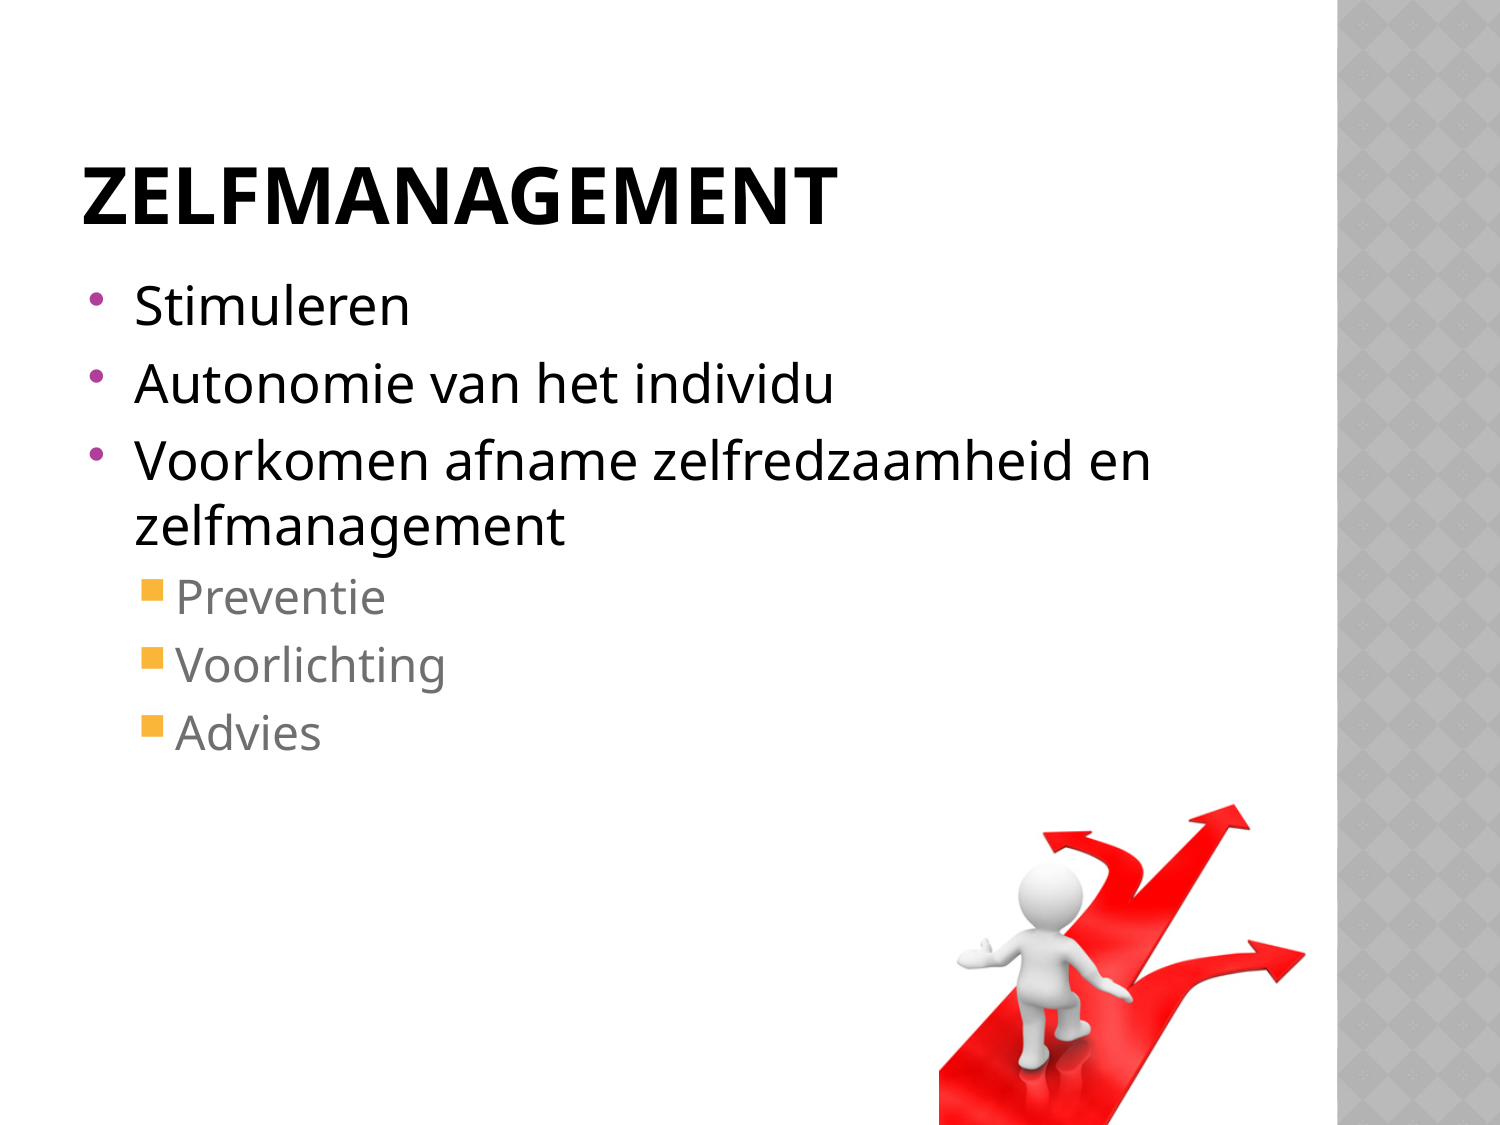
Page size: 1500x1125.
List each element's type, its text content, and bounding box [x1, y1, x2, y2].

list Stimuleren Autonomie van het individu Voorkomen afname zelfredzaamheid en zelfmanagement Preventie Voorlichting Advies [75, 264, 1263, 1059]
picture [938, 751, 1318, 1125]
title zelfmanagement [75, 52, 1263, 240]
